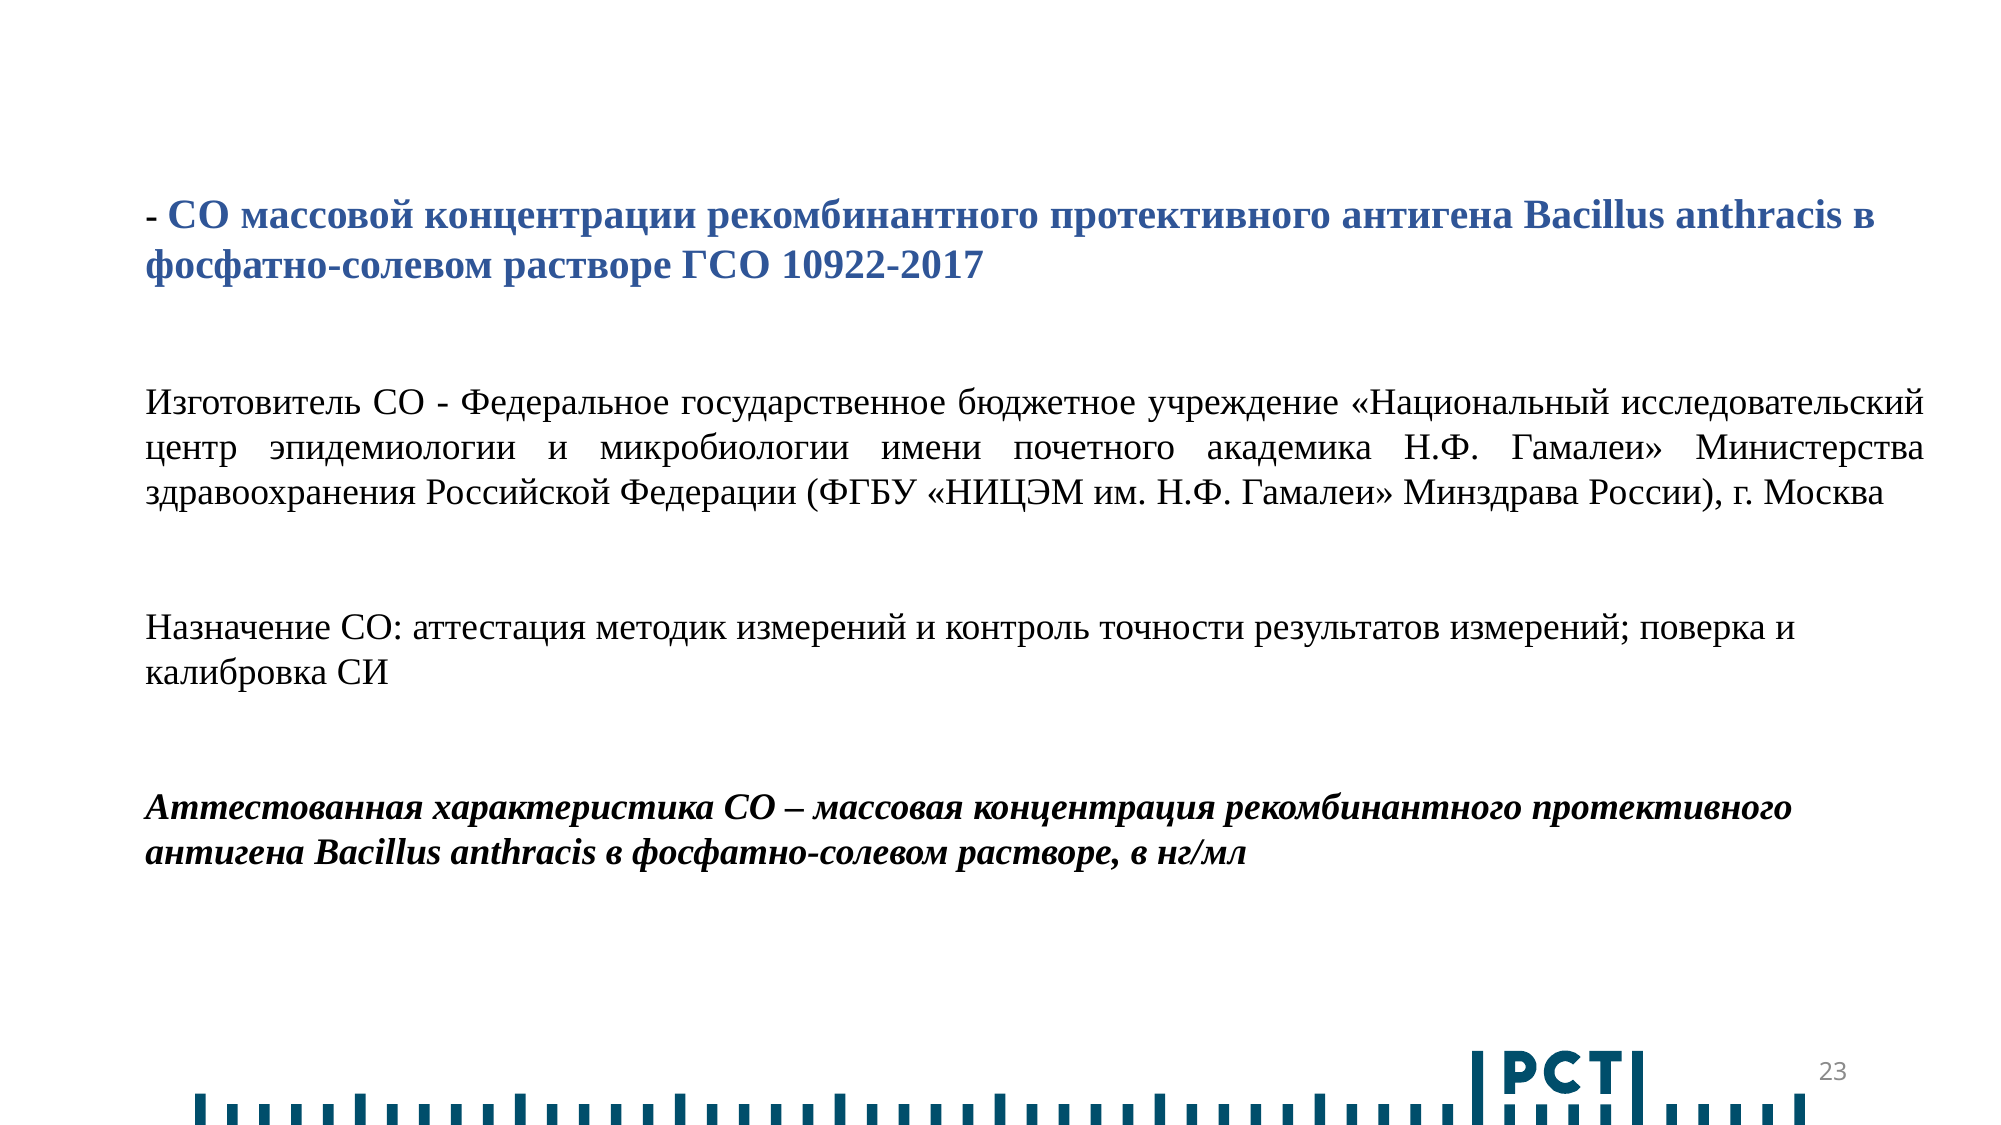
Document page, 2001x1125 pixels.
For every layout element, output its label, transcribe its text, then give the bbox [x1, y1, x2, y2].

slide_number 23 [1412, 1042, 1863, 1103]
text_box - СО массовой концентрации рекомбинантного протективного антигена Bacillus anthracis в фосфатно-солевом растворе ГСО 10922-2017 Изготовитель СО - Федеральное государственное бюджетное учреждение «Национальный исследовательский центр эпидемиологии и микробиологии имени почетного академика Н.Ф. Гамалеи» Министерства здравоохранения Российской Федерации (ФГБУ «НИЦЭМ им. Н.Ф. Гамалеи» Минздрава России), г. Москва Назначение СО: аттестация методик измерений и контроль точности результатов измерений; поверка и калибровка СИ Аттестованная характеристика СО – массовая концентрация рекомбинантного протективного антигена Bacillus anthracis в фосфатно-солевом растворе, в нг/мл [130, 179, 1941, 880]
